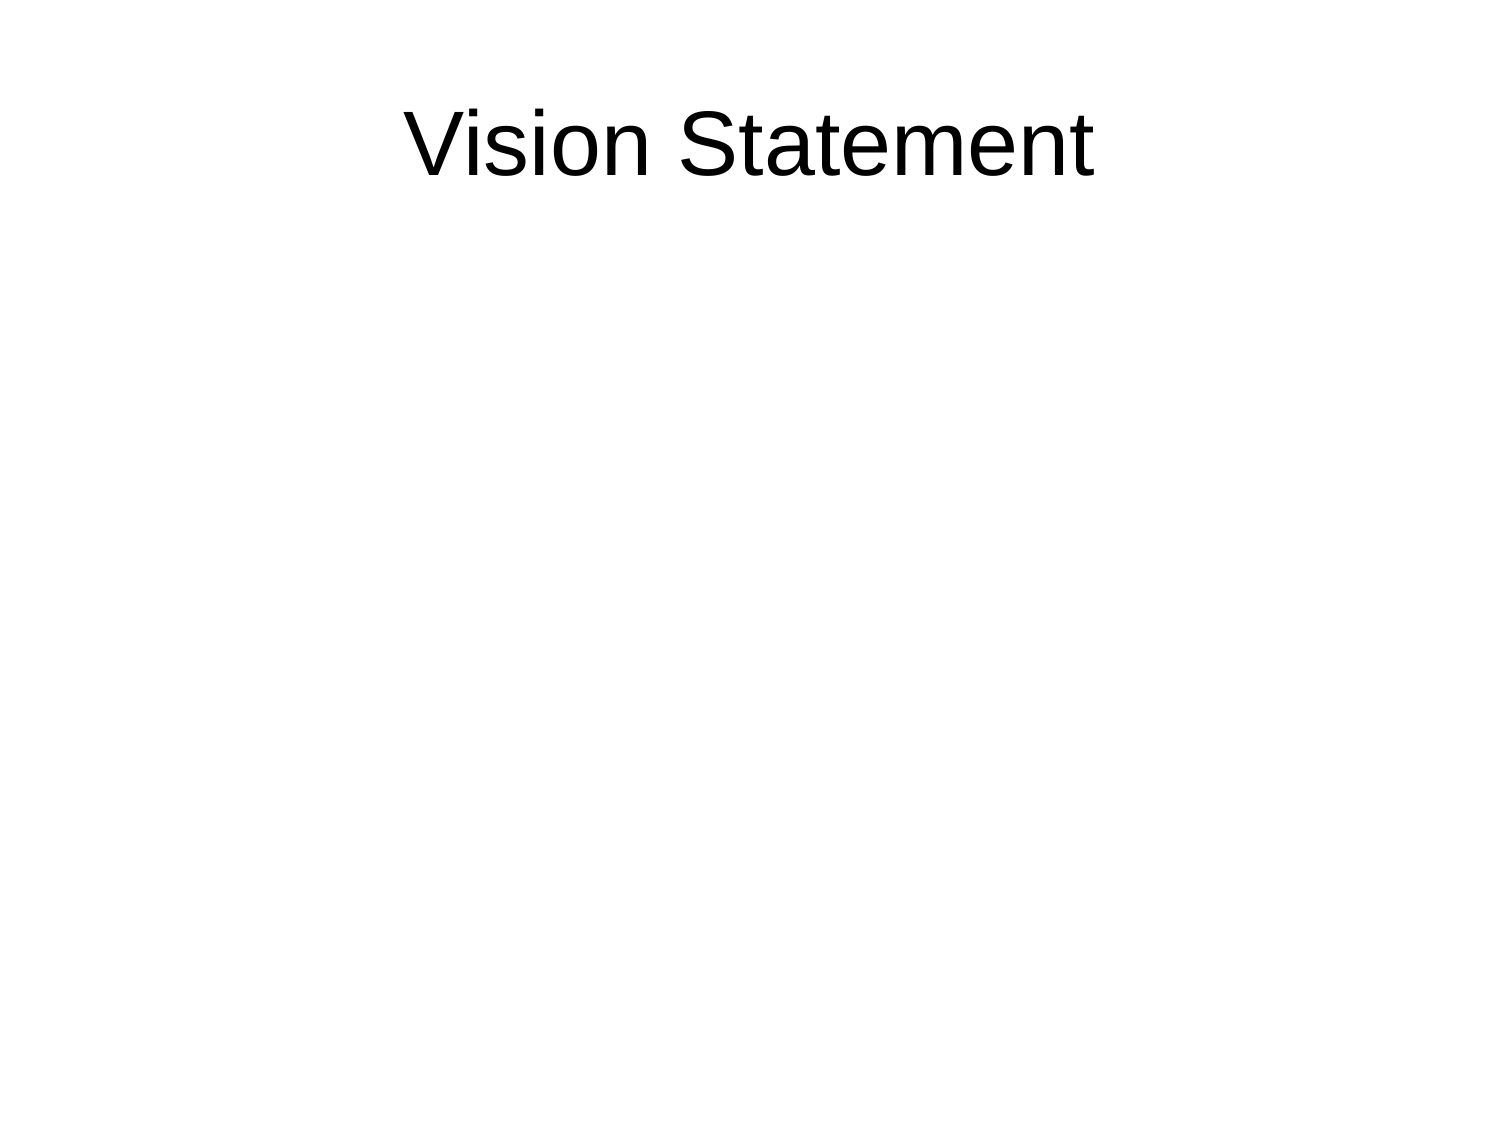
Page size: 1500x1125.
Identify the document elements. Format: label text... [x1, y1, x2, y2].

title Vision Statement [74, 44, 1426, 233]
